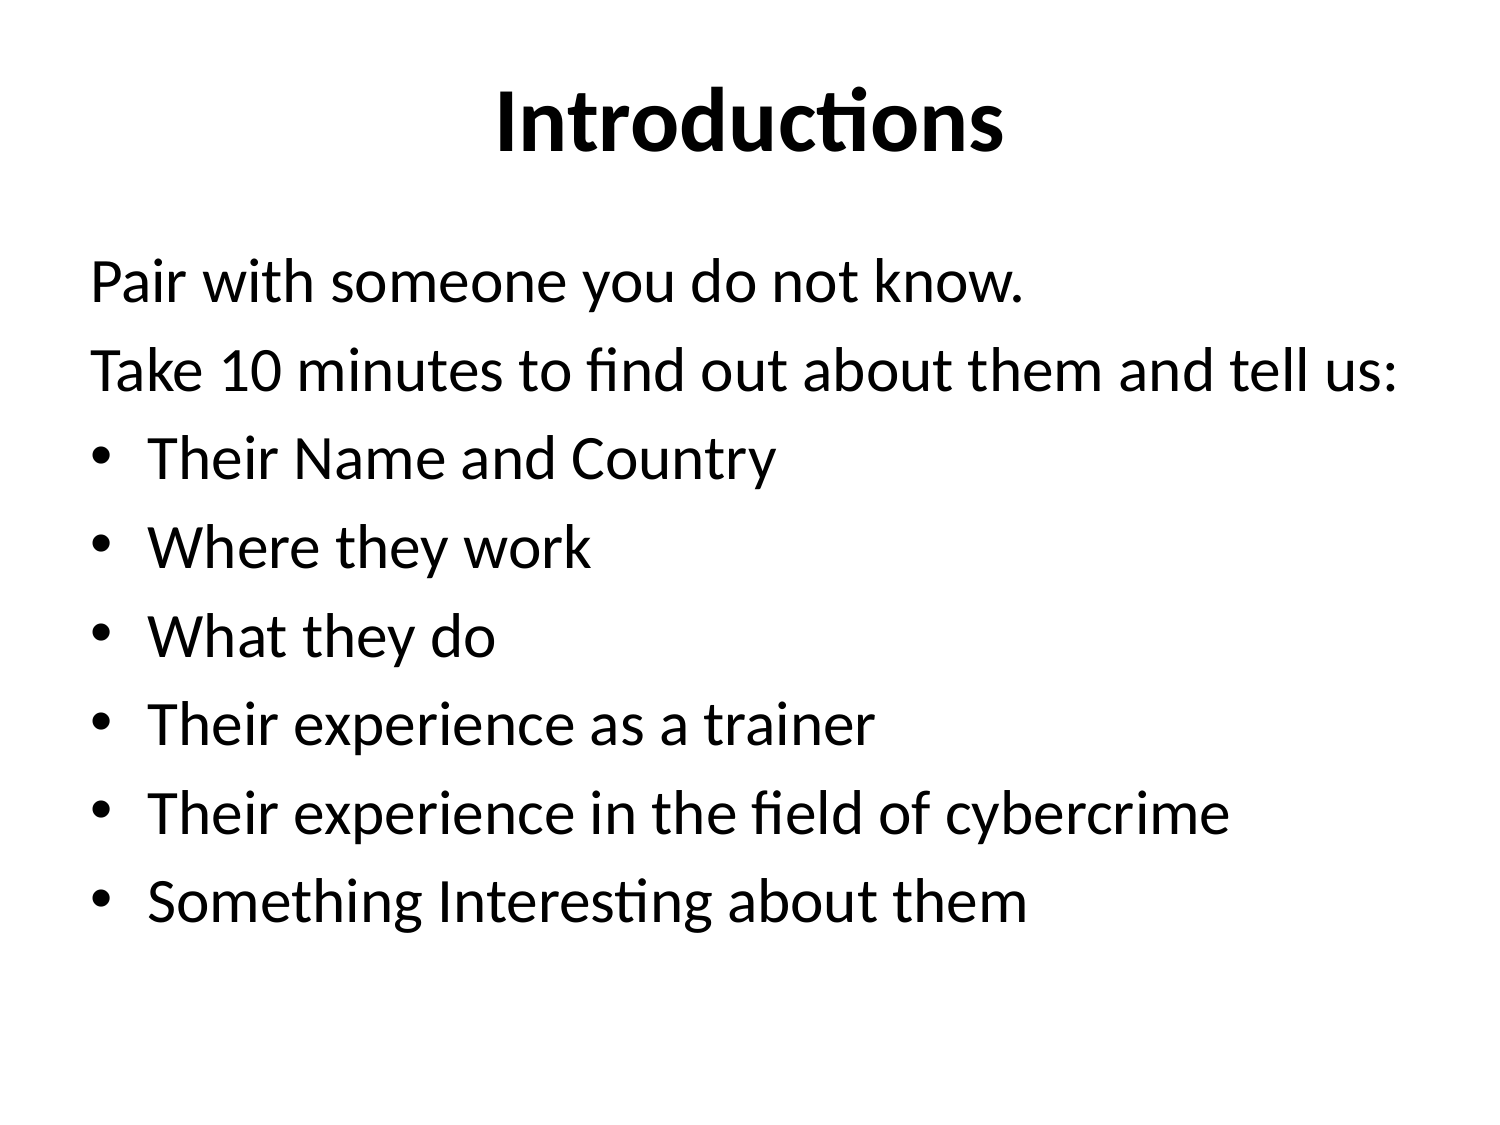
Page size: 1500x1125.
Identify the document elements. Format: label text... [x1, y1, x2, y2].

title Introductions [75, 45, 1425, 184]
list Pair with someone you do not know. Take 10 minutes to find out about them and tell us: Their Name and Country Where they work What they do Their experience as a trainer Their experience in the field of cybercrime Something Interesting about them [75, 231, 1425, 974]
